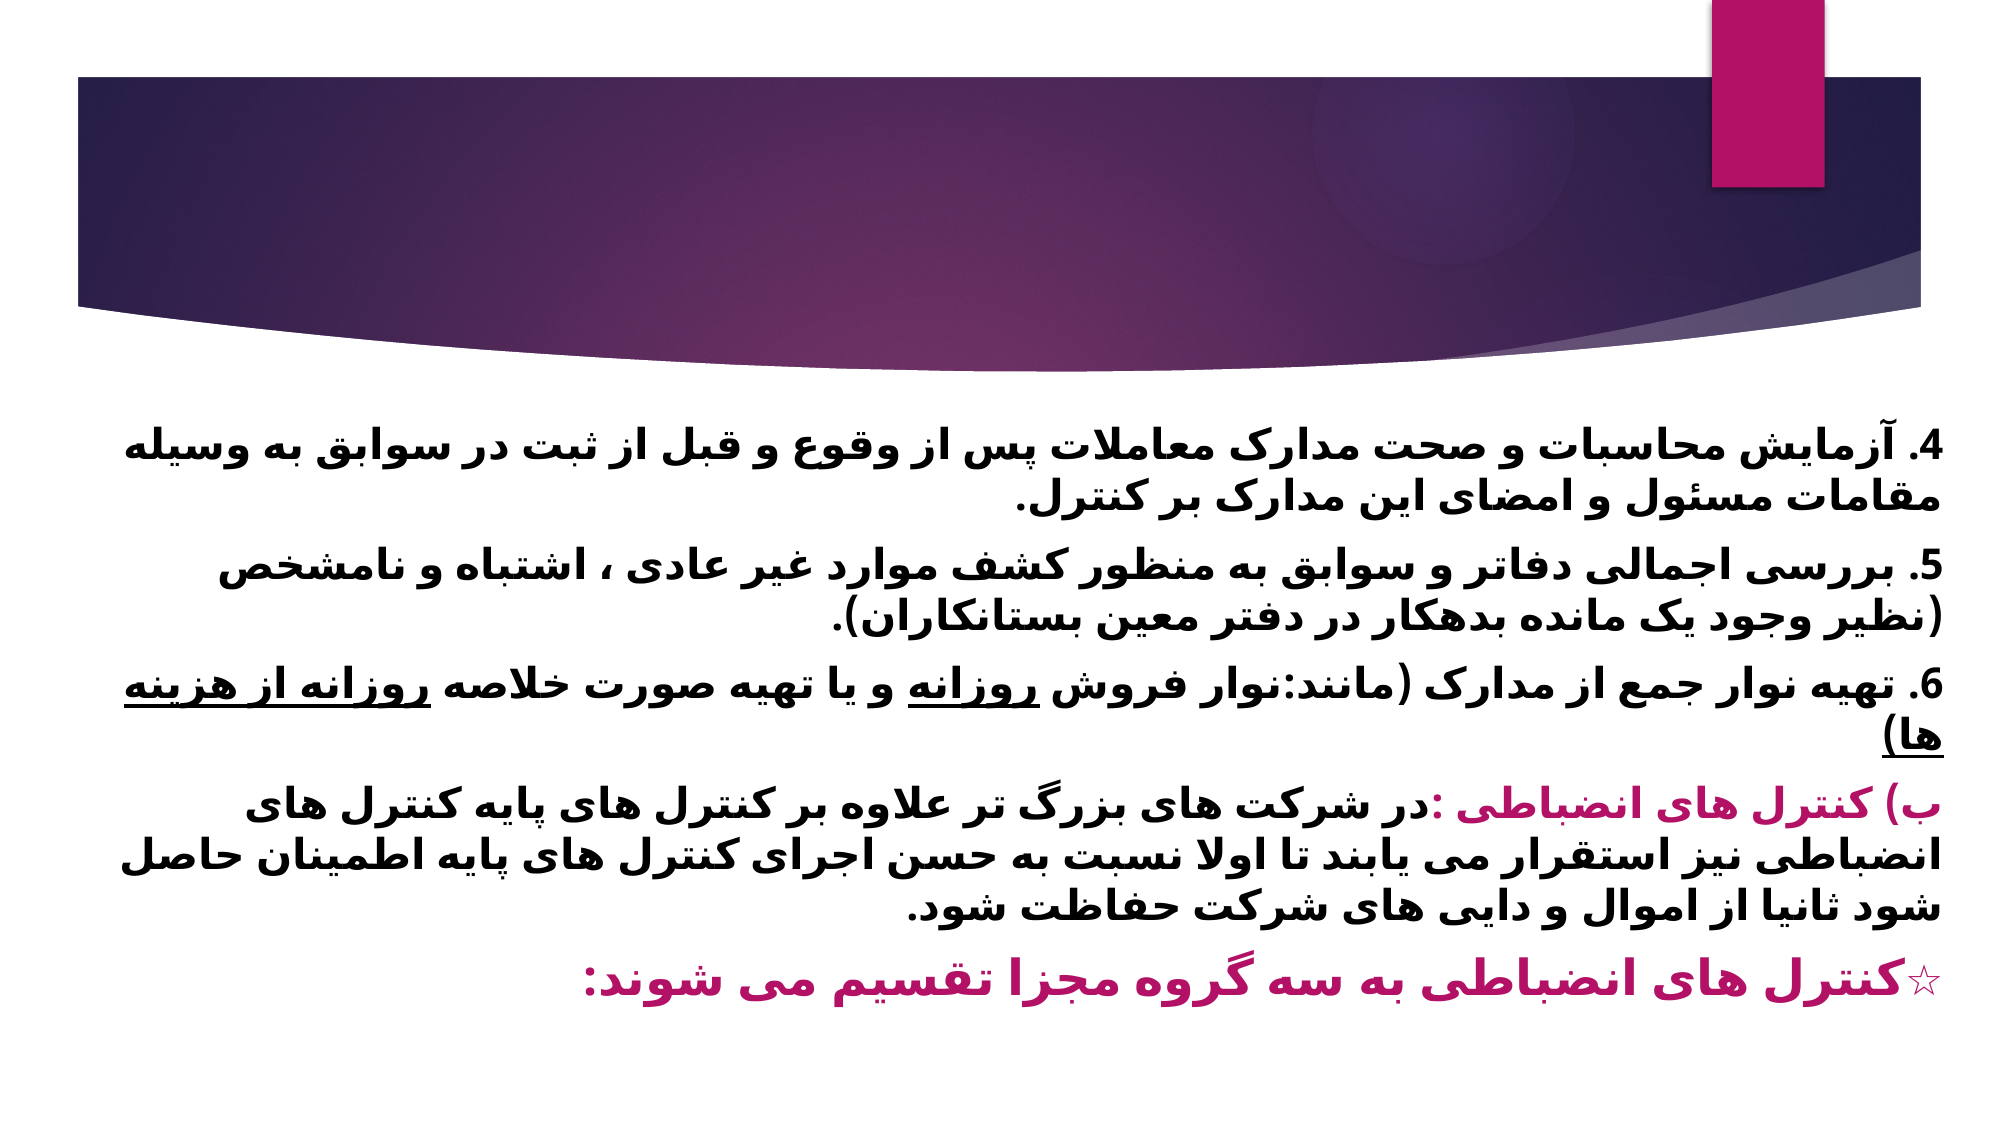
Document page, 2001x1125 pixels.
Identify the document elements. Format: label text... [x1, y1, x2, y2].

list 4. آزمایش محاسبات و صحت مدارک معاملات پس از وقوع و قبل از ثبت در سوابق به وسیله مقامات مسئول و امضای این مدارک بر کنترل. 5. بررسی اجمالی دفاتر و سوابق به منظور کشف موارد غیر عادی ، اشتباه و نامشخص (نظیر وجود یک مانده بدهکار در دفتر معین بستانکاران). 6. تهیه نوار جمع از مدارک (مانند:نوار فروش روزانه و یا تهیه صورت خلاصه روزانه از هزینه ها) ب) کنترل های انضباطی :در شرکت های بزرگ تر علاوه بر کنترل های پایه کنترل های انضباطی نیز استقرار می یابند تا اولا نسبت به حسن اجرای کنترل های پایه اطمینان حاصل شود ثانیا از اموال و دایی های شرکت حفاظت شود. ☆کنترل های انضباطی به سه گروه مجزا تقسیم می شوند: [92, 409, 1959, 1017]
